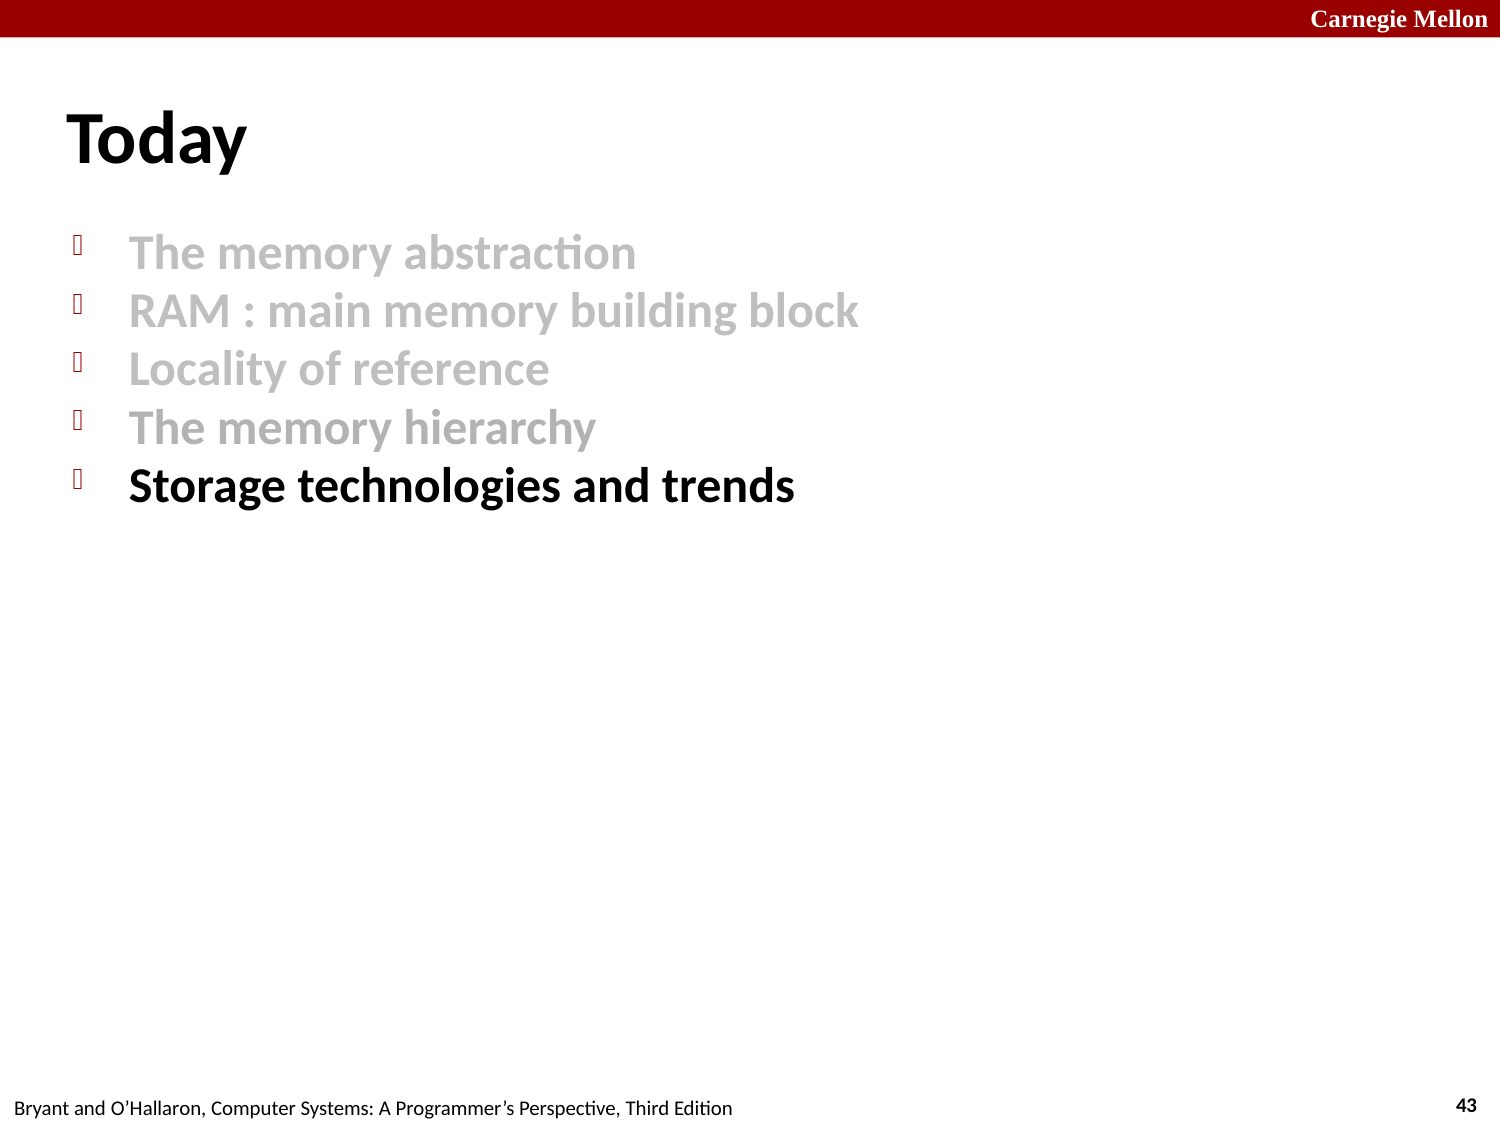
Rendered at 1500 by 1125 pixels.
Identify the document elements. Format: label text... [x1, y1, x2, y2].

slide_number 43 [1448, 1084, 1488, 1123]
title Today [58, 70, 1305, 197]
list The memory abstraction RAM : main memory building block Locality of reference The memory hierarchy Storage technologies and trends [64, 222, 1361, 1040]
